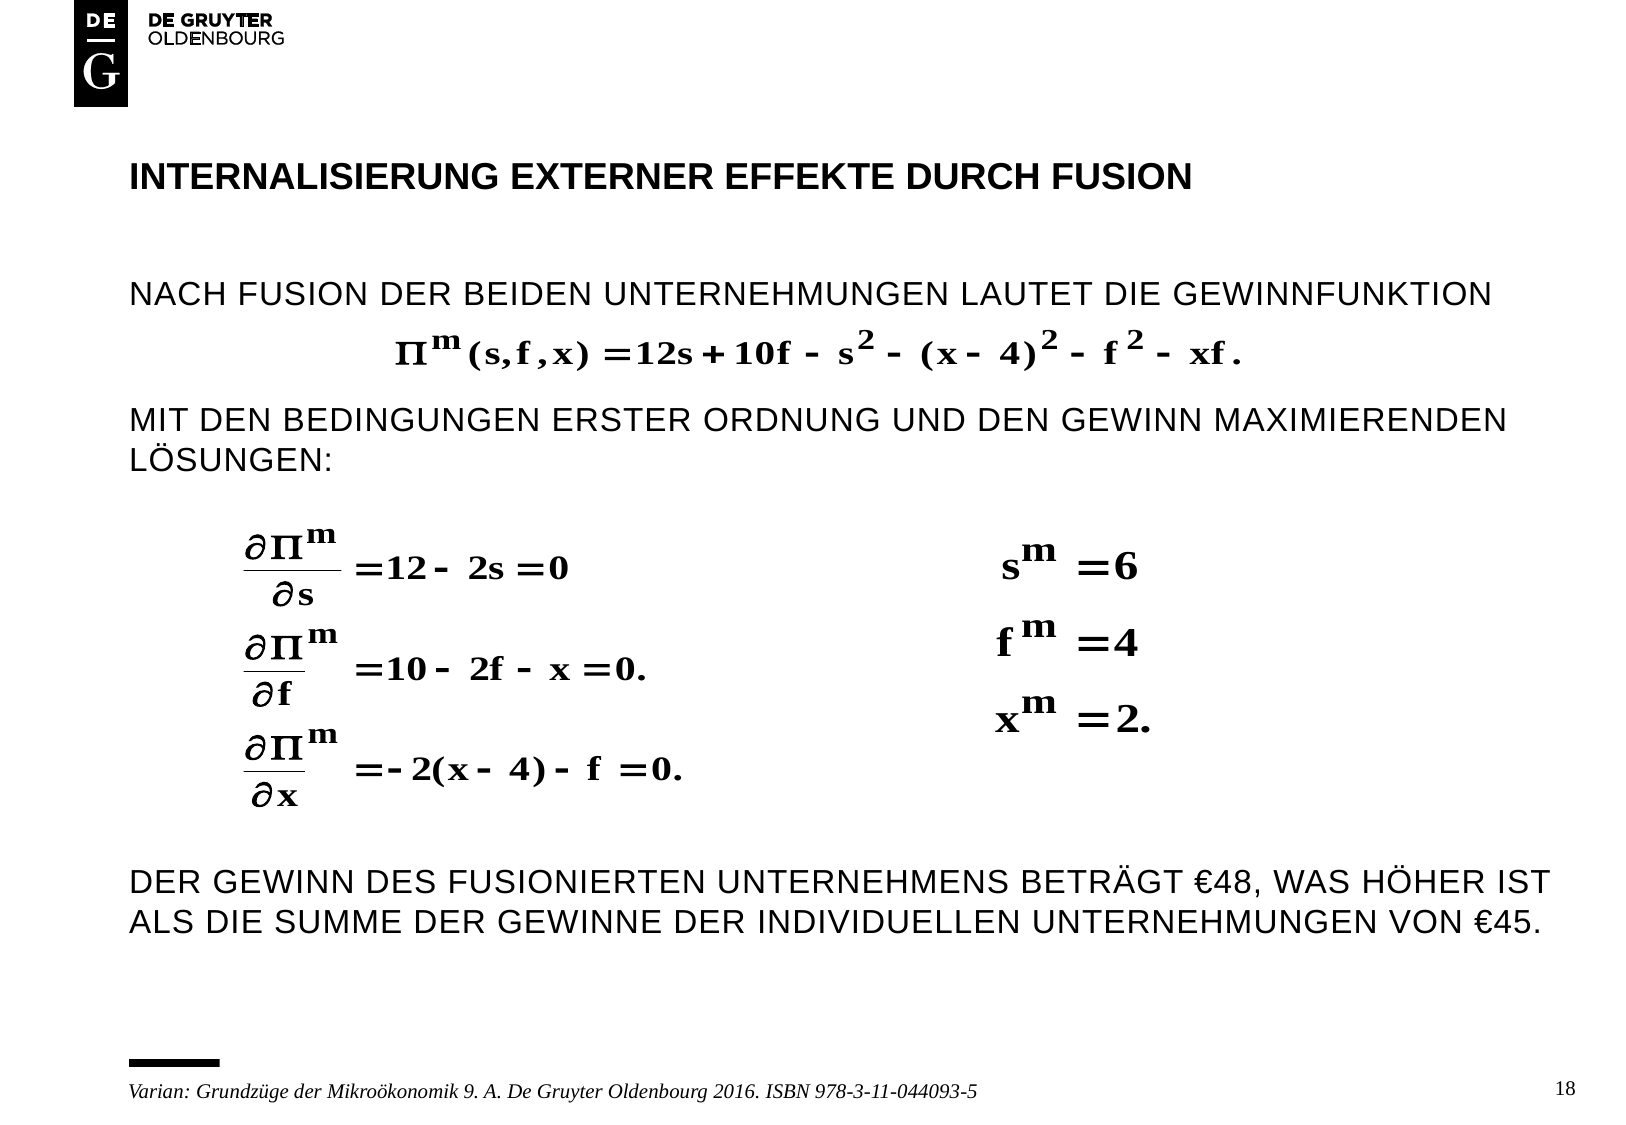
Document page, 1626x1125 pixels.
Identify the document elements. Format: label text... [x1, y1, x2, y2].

title INTERNALISIERUNG EXTERNER EFFEKTE DURCH FUSION [129, 152, 1556, 191]
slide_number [128, 1077, 1539, 1108]
list NACH FUSION DER BEIDEN UNTERNEHMUNGEN LAUTET DIE GEWINNFUNKTION MIT DEN BEDINGUNGEN ERSTER ORDNUNG UND DEN GEWINN MAXIMIERENDEN LÖSUNGEN: DER GEWINN DES FUSIONIERTEN UNTERNEHMENS BETRÄGT €48, WAS HÖHER IST ALS DIE SUMME DER GEWINNE DER INDIVIDUELLEN UNTERNEHMUNGEN VON €45. [129, 191, 1556, 1018]
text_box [240, 517, 684, 816]
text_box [393, 323, 1243, 372]
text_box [993, 530, 1152, 735]
slide_number 18 [1554, 1074, 1614, 1104]
